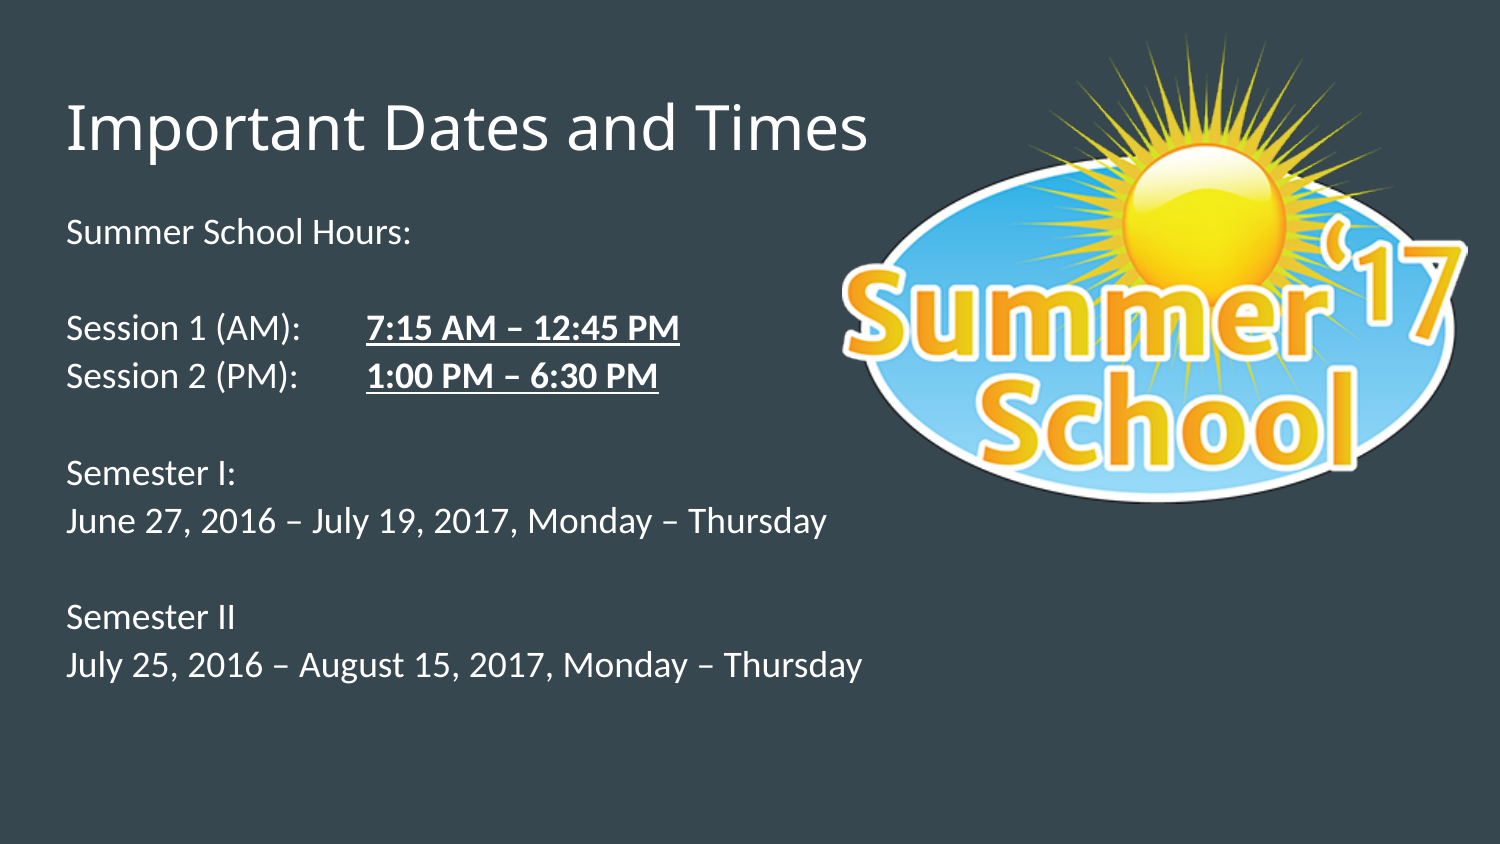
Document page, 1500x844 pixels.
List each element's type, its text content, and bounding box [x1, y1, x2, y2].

title Important Dates and Times [51, 72, 836, 167]
picture [842, 32, 1468, 504]
list Summer School Hours: Session 1 (AM): 7:15 AM – 12:45 PM Session 2 (PM): 1:00 PM – 6:30 PM Semester I: June 27, 2016 – July 19, 2017, Monday – Thursday Semester II July 25, 2016 – August 15, 2017, Monday – Thursday [51, 189, 1449, 750]
